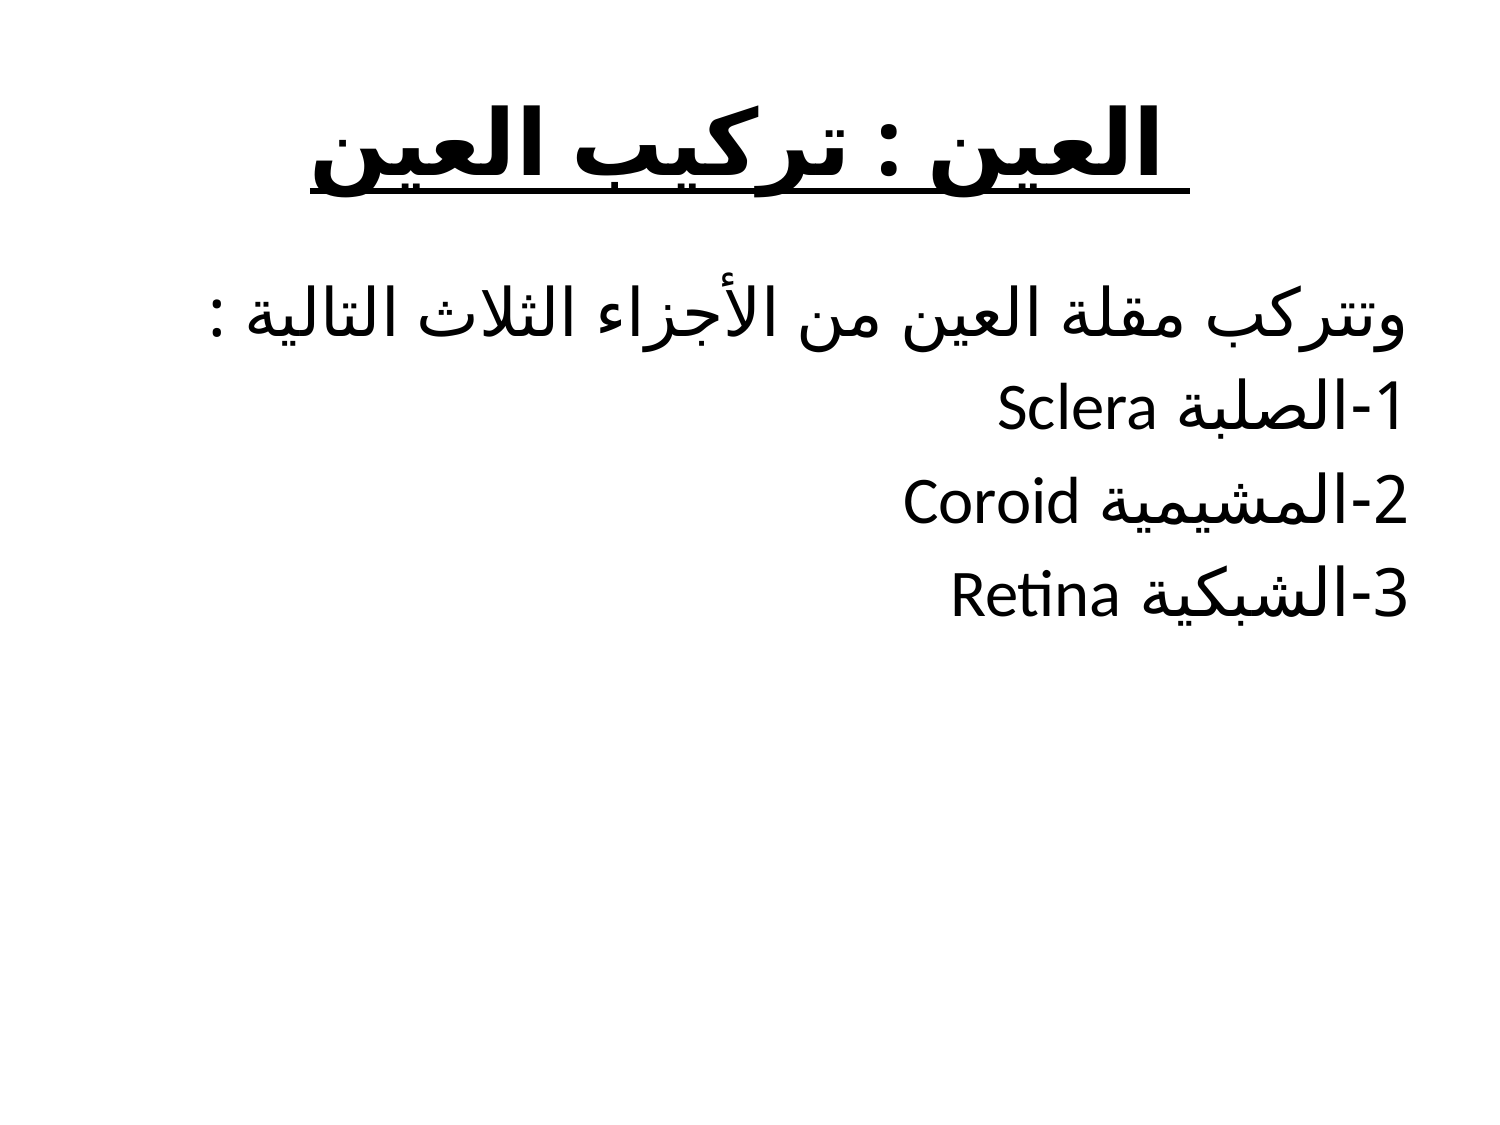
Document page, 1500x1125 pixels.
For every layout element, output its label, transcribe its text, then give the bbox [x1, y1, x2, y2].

list وتتركب مقلة العين من الأجزاء الثلاث التالية : 1-الصلبة Sclera 2-المشيمية Coroid 3-الشبكية Retina [75, 262, 1425, 1005]
title العين : تركيب العين [75, 45, 1425, 233]
